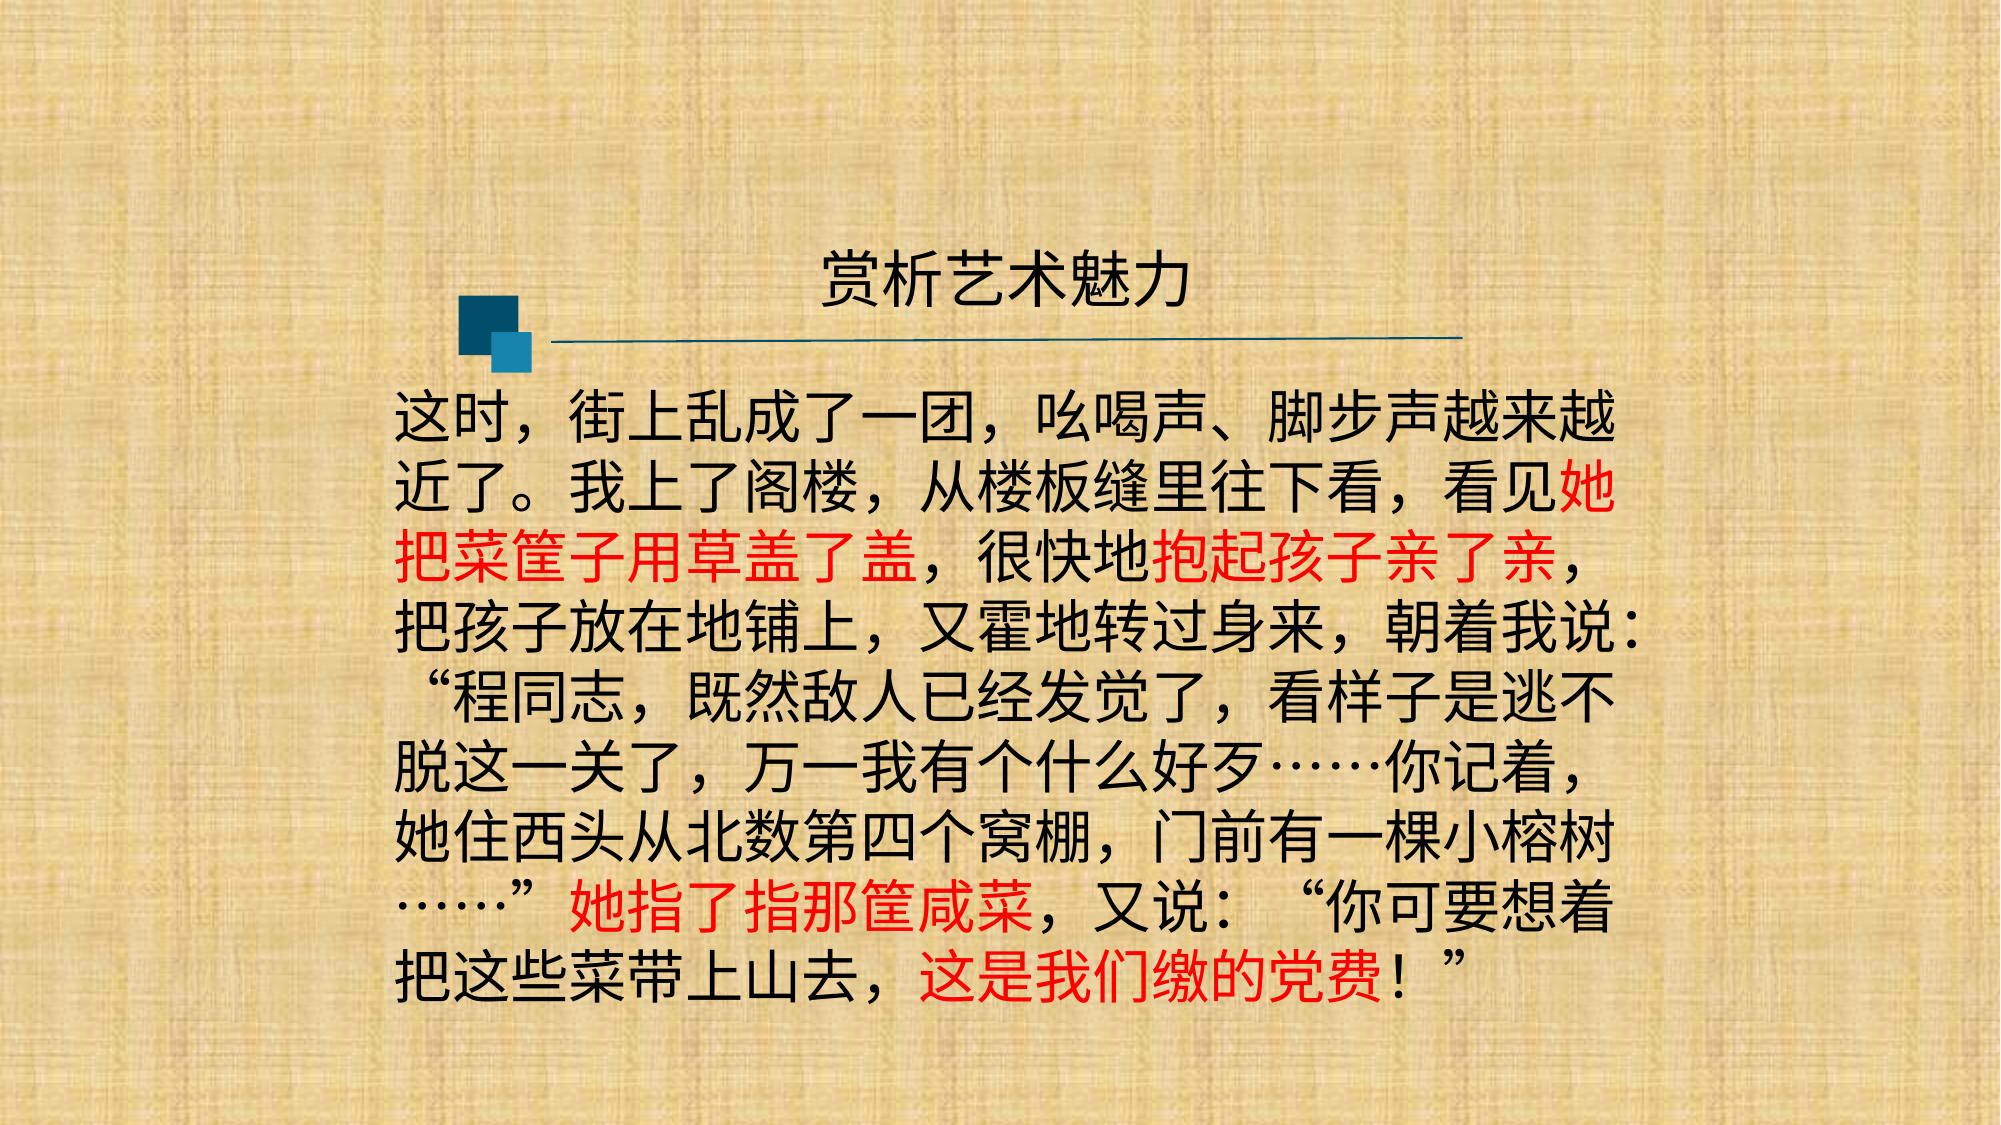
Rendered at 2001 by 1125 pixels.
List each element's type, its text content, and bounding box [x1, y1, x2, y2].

picture [0, 0, 2001, 1125]
text_box 这时，街上乱成了一团，吆喝声、脚步声越来越近了。我上了阁楼，从楼板缝里往下看，看见她把菜筐子用草盖了盖，很快地抱起孩子亲了亲，把孩子放在地铺上，又霍地转过身来，朝着我说：“程同志，既然敌人已经发觉了，看样子是逃不脱这一关了，万一我有个什么好歹……你记着，她住西头从北数第四个窝棚，门前有一棵小榕树……”她指了指那筐咸菜，又说：“你可要想着把这些菜带上山去，这是我们缴的党费！” [379, 372, 1635, 1088]
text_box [458, 295, 532, 373]
text_box 赏析艺术魅力 [551, 232, 1463, 322]
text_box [551, 337, 1463, 342]
